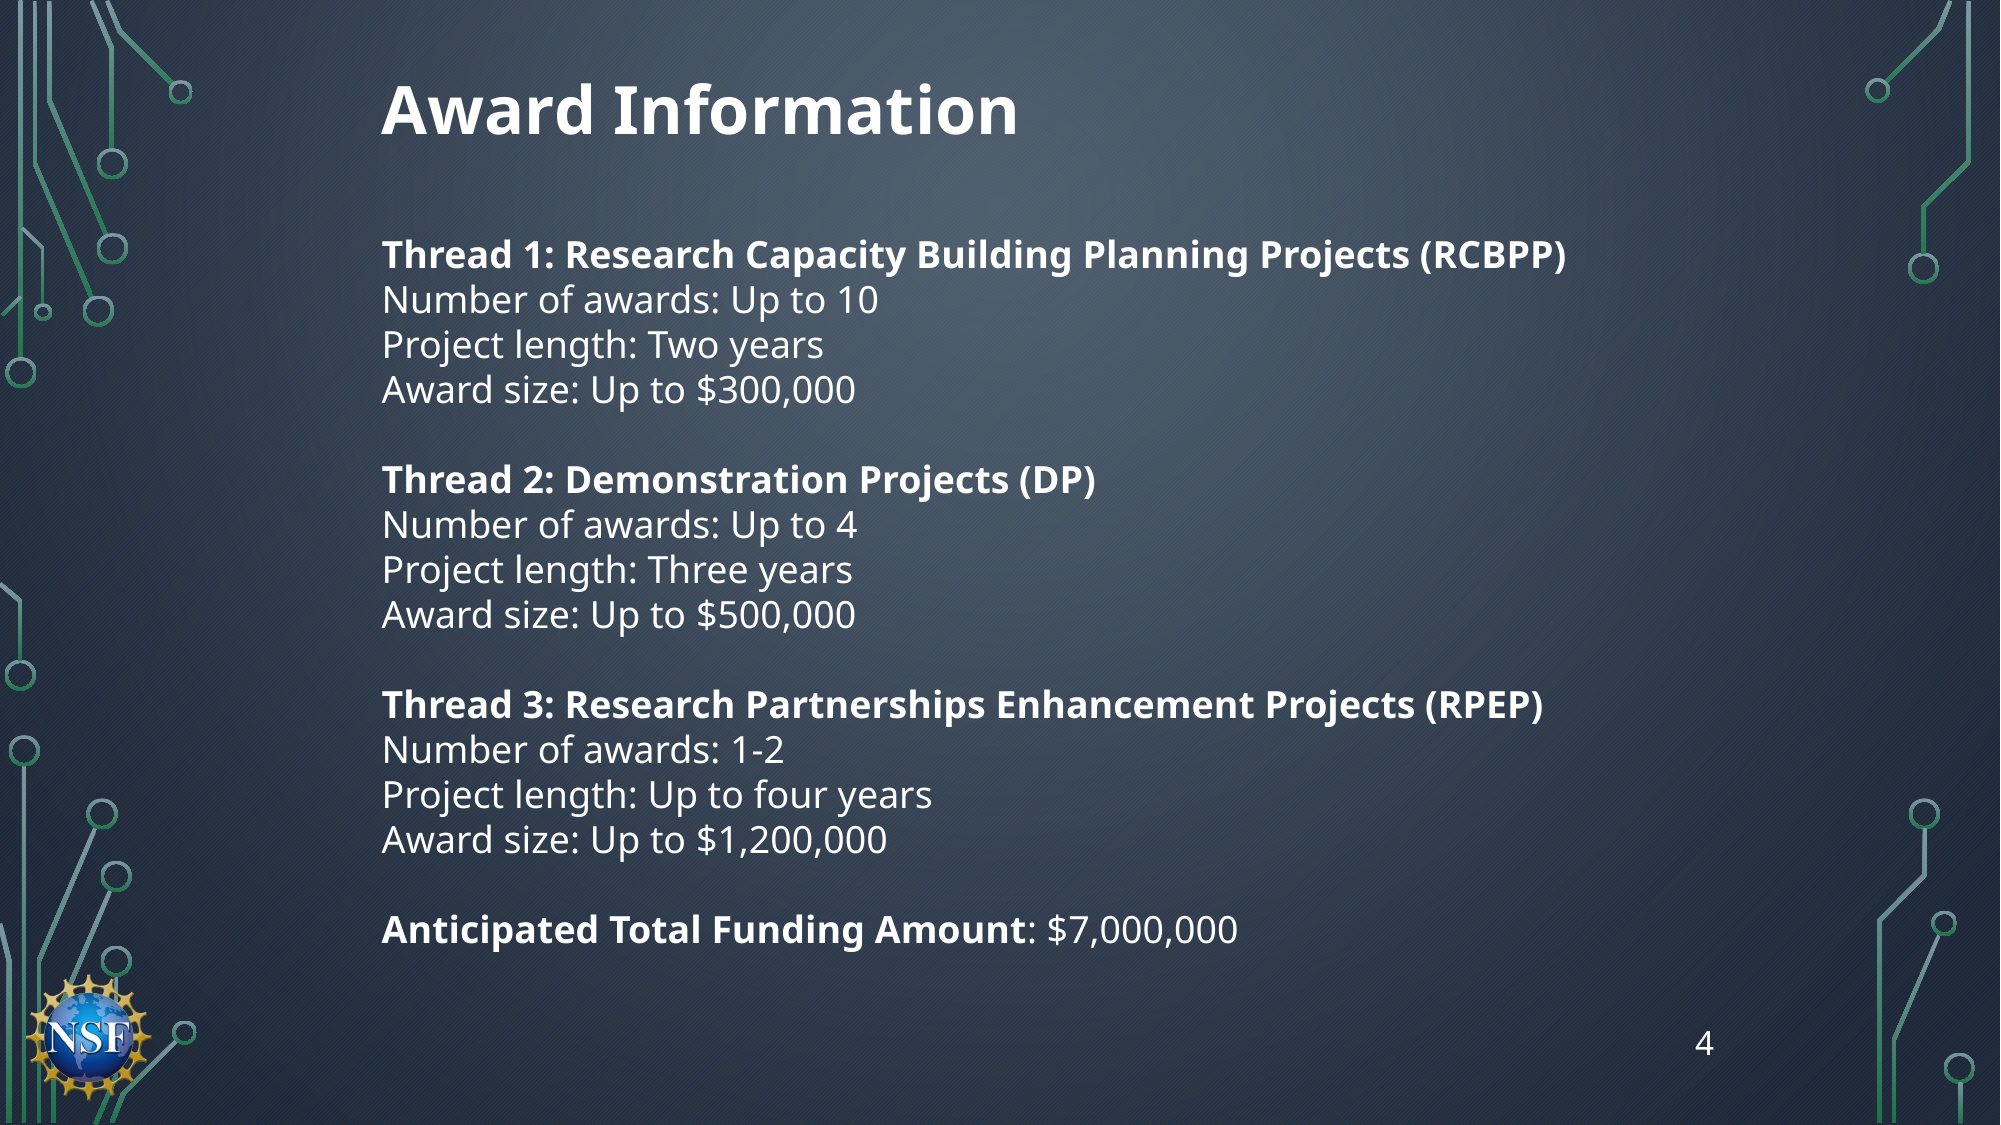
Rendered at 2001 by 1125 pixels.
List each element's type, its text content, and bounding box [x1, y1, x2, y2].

title Award Information [366, 50, 1730, 176]
slide_number 4 [1669, 1014, 1730, 1075]
text_box Thread 1: Research Capacity Building Planning Projects (RCBPP) Number of awards: Up to 10 Project length: Two years Award size: Up to $300,000 Thread 2: Demonstration Projects (DP) Number of awards: Up to 4 Project length: Three years Award size: Up to $500,000 Thread 3: Research Partnerships Enhancement Projects (RPEP) Number of awards: 1-2 Project length: Up to four years Award size: Up to $1,200,000 Anticipated Total Funding Amount: $7,000,000 [366, 223, 1755, 959]
picture [24, 972, 153, 1102]
